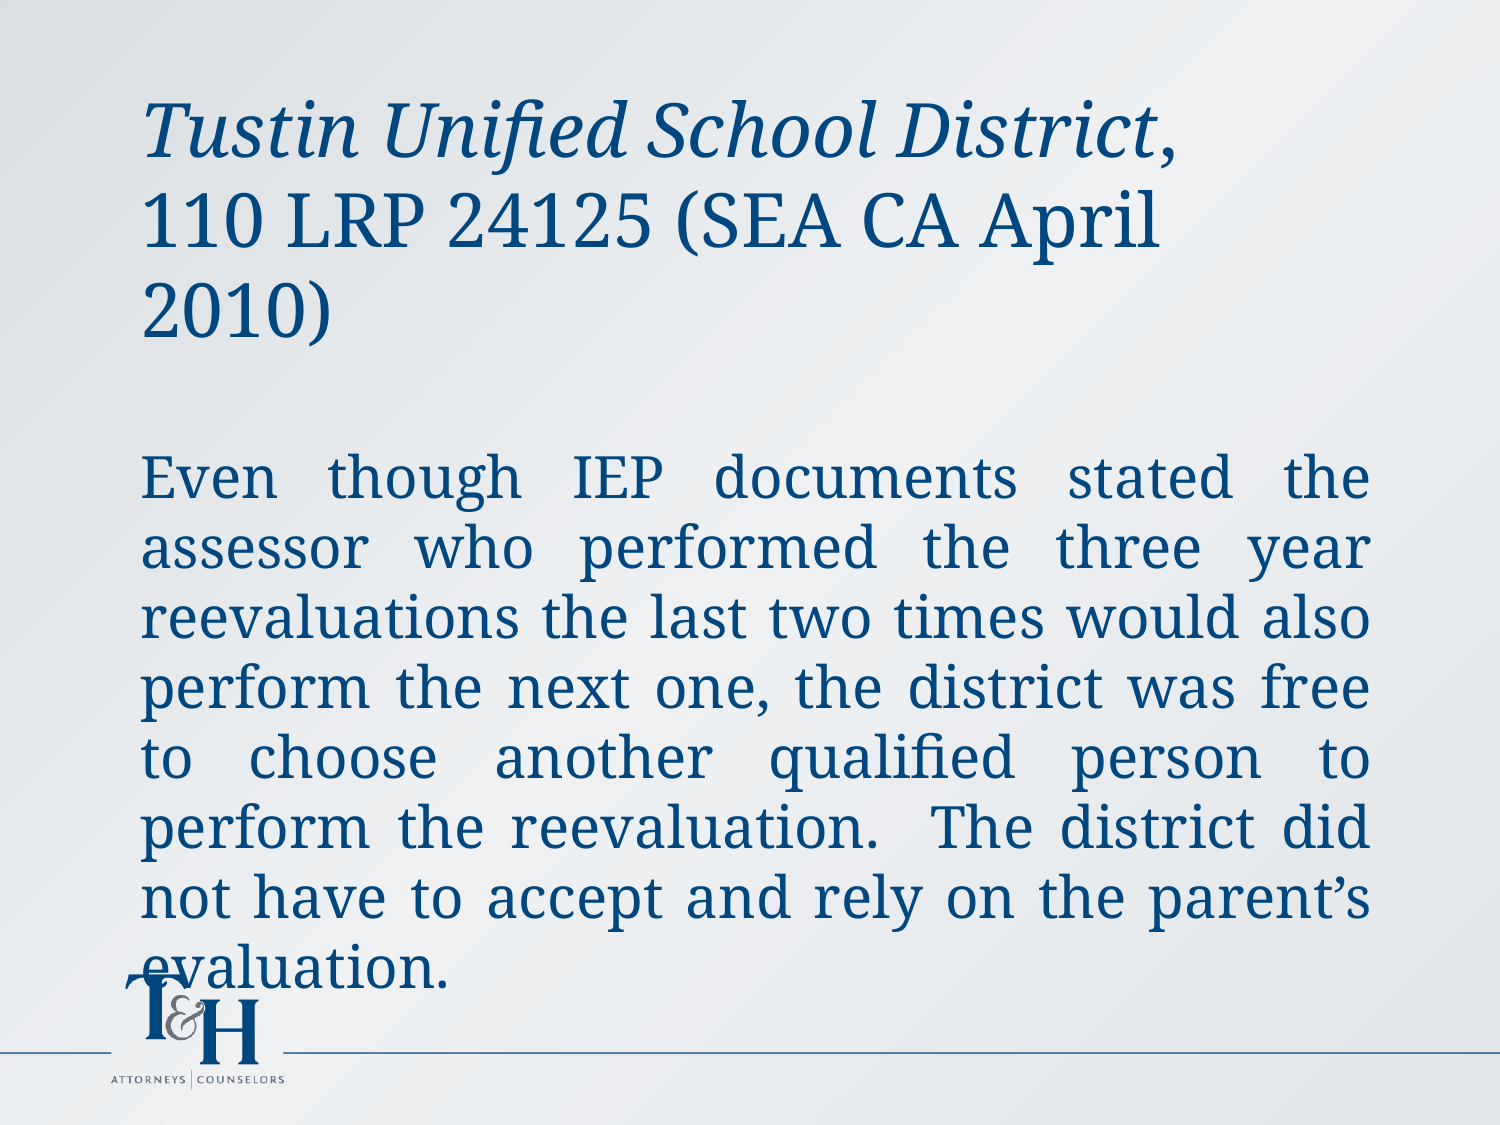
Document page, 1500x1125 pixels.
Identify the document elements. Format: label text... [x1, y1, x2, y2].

picture [0, 0, 1500, 1125]
list Tustin Unified School District, 110 LRP 24125 (SEA CA April 2010) Even though IEP documents stated the assessor who performed the three year reevaluations the last two times would also perform the next one, the district was free to choose another qualified person to perform the reevaluation. The district did not have to accept and rely on the parent’s evaluation. [124, 74, 1388, 851]
